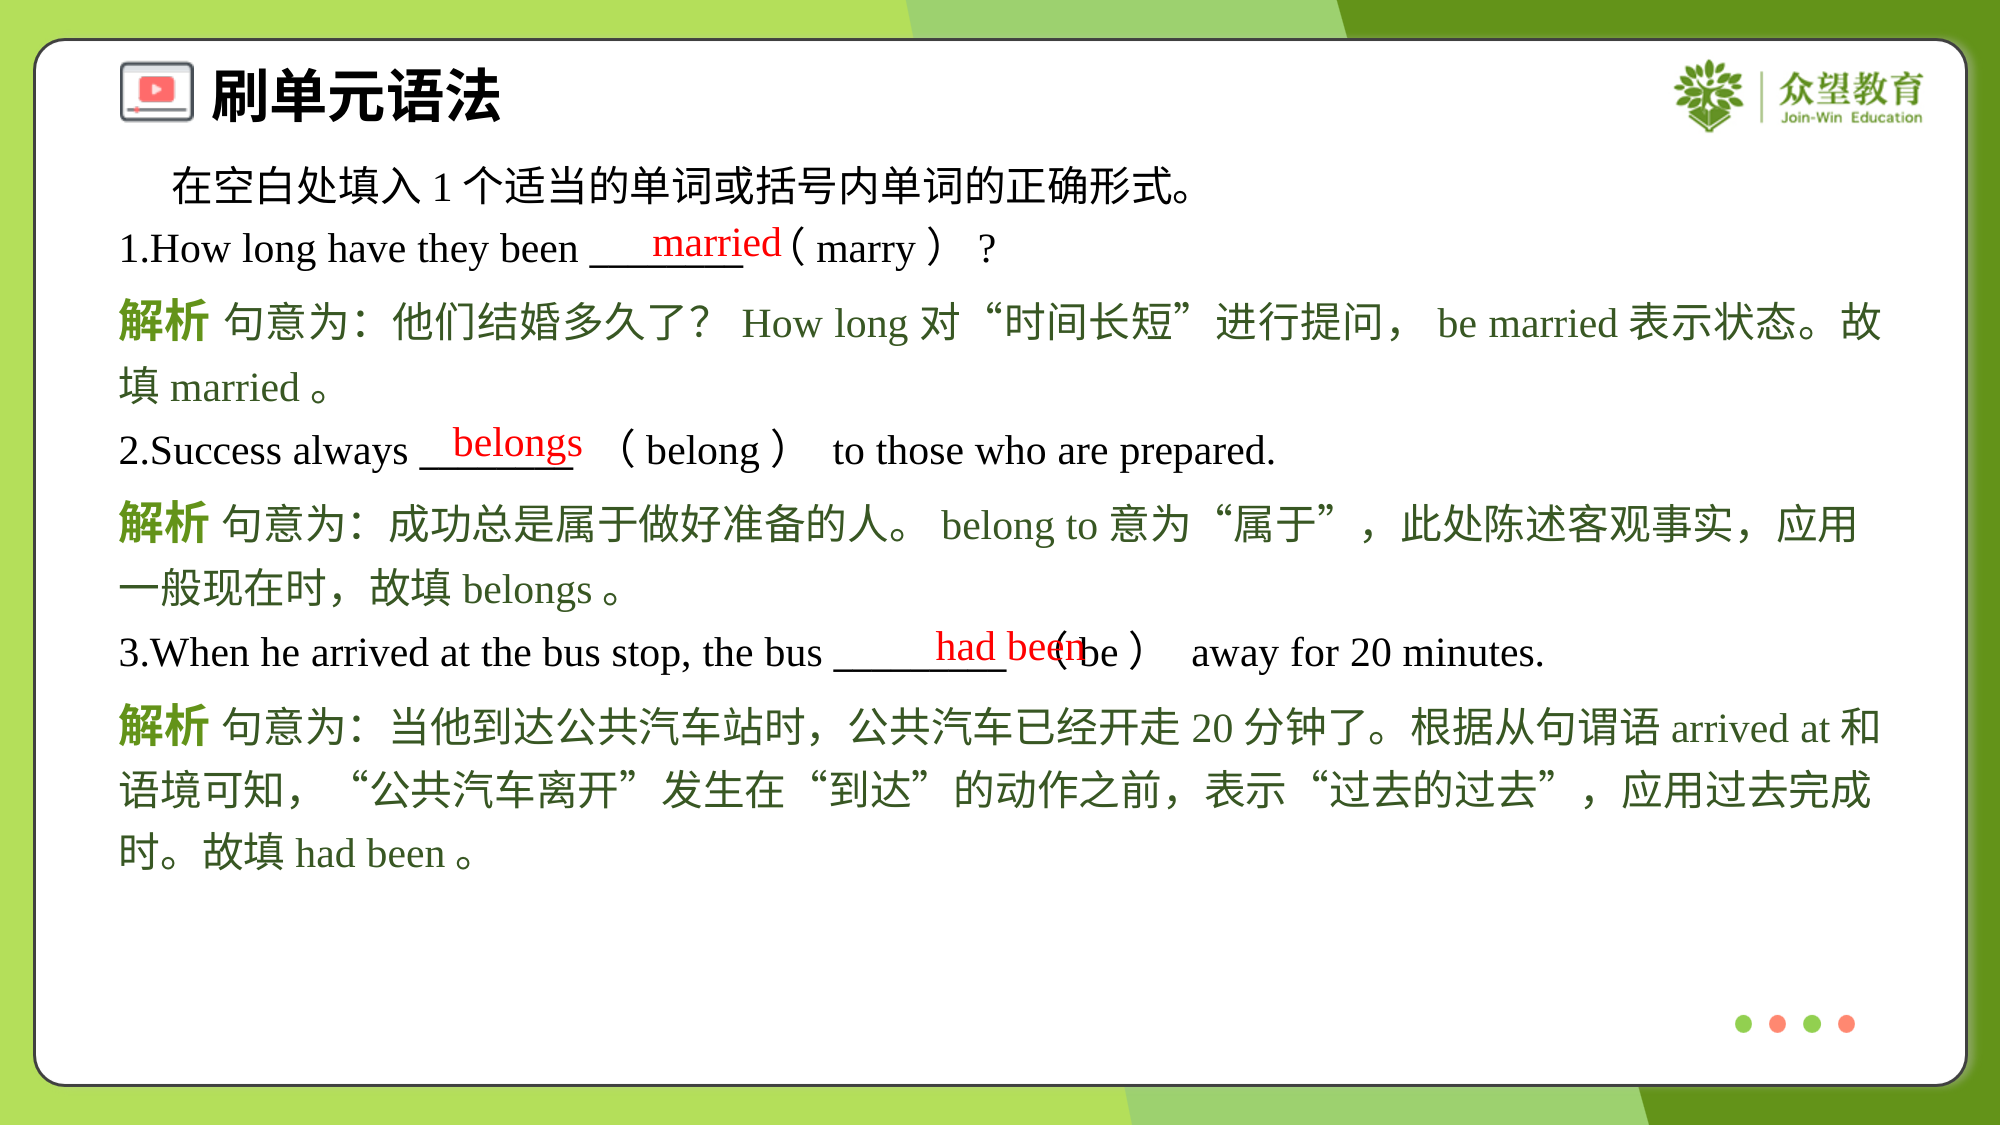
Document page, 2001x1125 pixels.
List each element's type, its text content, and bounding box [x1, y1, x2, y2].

text_box 2.Success always ________ （belong） to those who are prepared. [118, 410, 1883, 468]
text_box 解析 句意为：当他到达公共汽车站时，公共汽车已经开走20分钟了。根据从句谓语arrived at和语境可知，“公共汽车离开”发生在“到达”的动作之前，表示“过去的过去”，应用过去完成时。故填had been。 [118, 682, 1883, 871]
picture [0, 0, 2000, 1125]
text_box 解析 句意为：成功总是属于做好准备的人。belong to意为“属于”，此处陈述客观事实，应用一般现在时，故填belongs。 [118, 480, 1883, 607]
text_box had been [926, 606, 1096, 664]
text_box married [647, 202, 787, 260]
text_box 在空白处填入1个适当的单词或括号内单词的正确形式。 [118, 146, 1883, 204]
text_box 1.How long have they been ________ （marry）? [118, 208, 1883, 266]
text_box belongs [448, 402, 588, 460]
text_box 解析 句意为：他们结婚多久了？How long对“时间长短”进行提问，be married表示状态。故填married。 [118, 278, 1883, 405]
text_box 3.When he arrived at the bus stop, the bus _________ （be） away for 20 minutes. [118, 612, 1883, 670]
